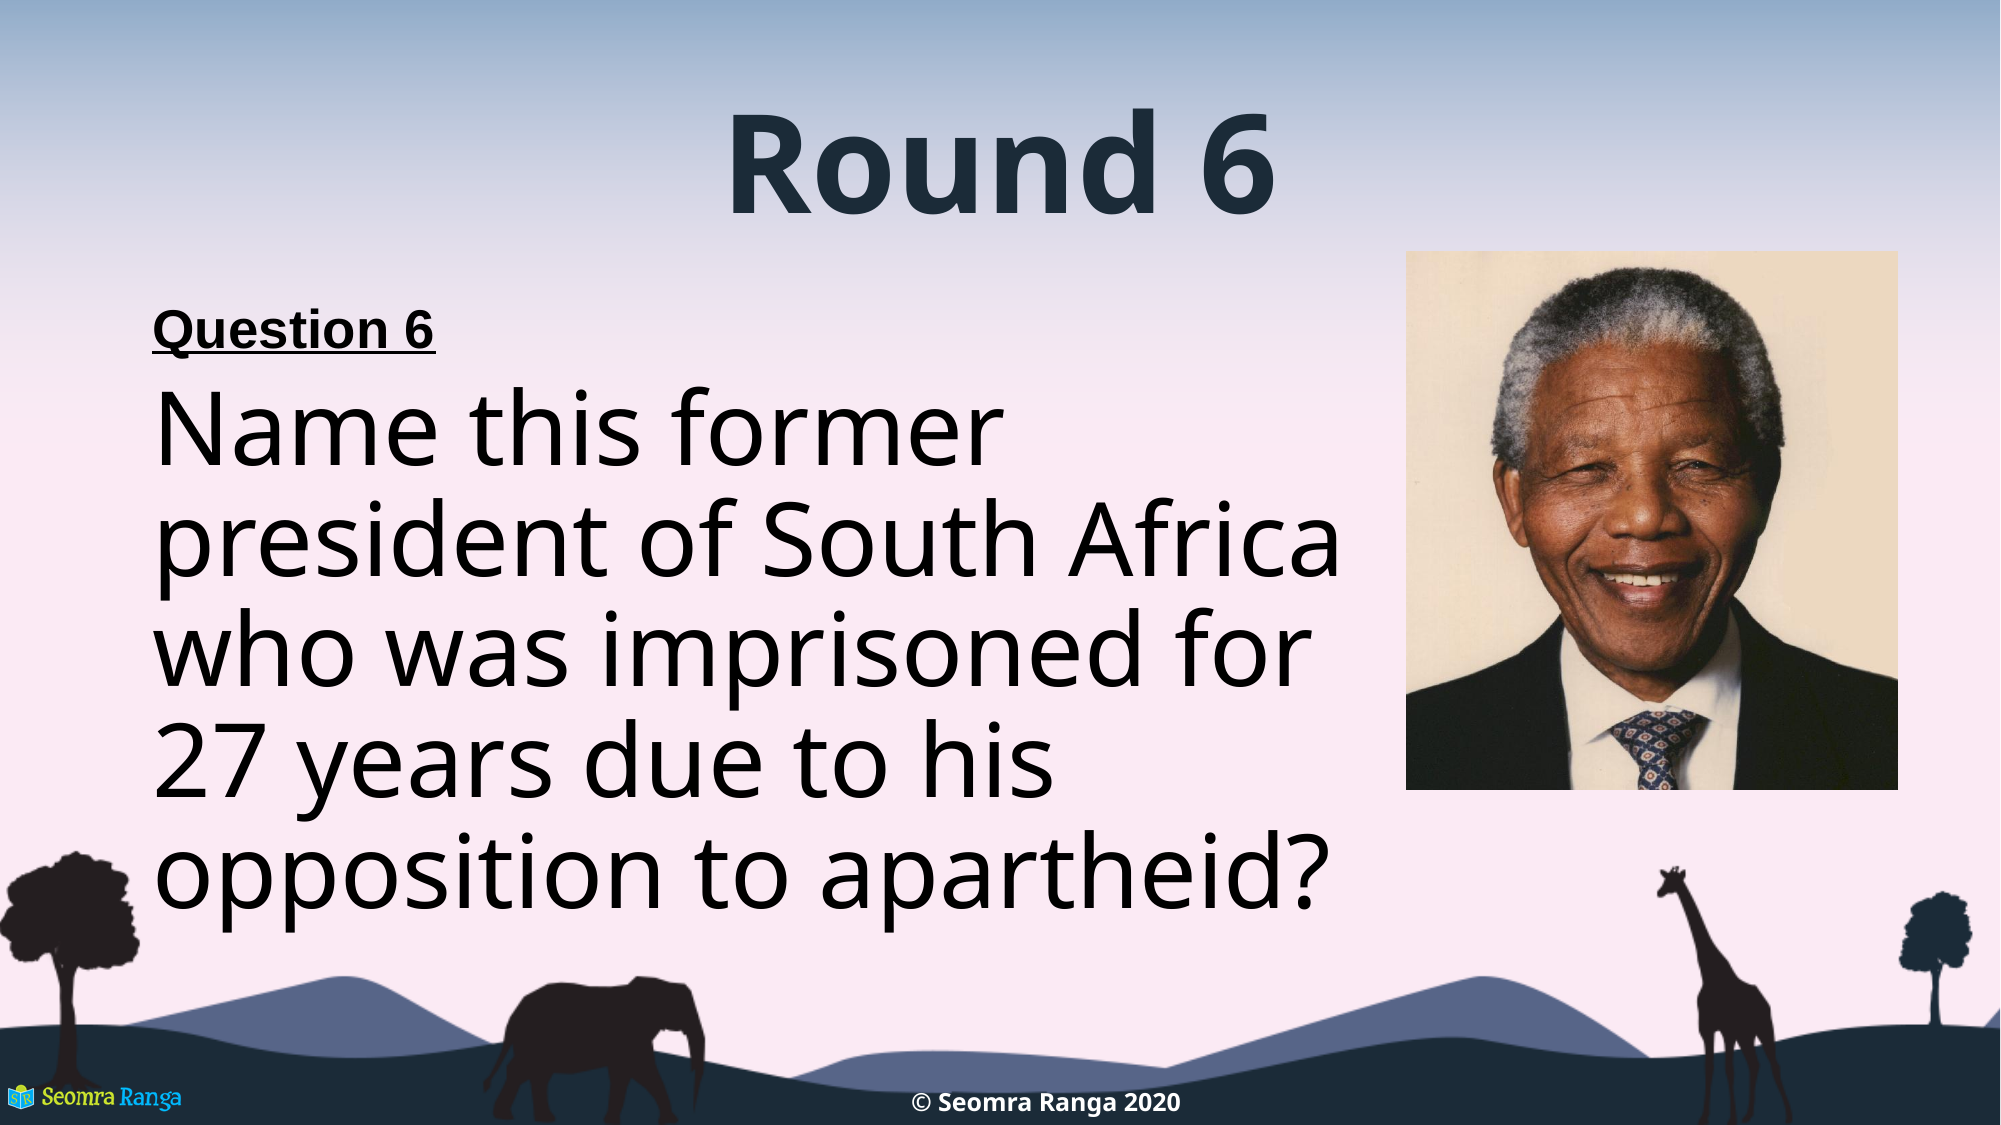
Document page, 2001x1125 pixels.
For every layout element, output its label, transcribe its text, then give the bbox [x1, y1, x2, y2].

text_box © Seomra Ranga 2020 www.seomraranga.com [762, 1079, 1330, 1125]
picture [0, 0, 2001, 1125]
list Question 6 Name this former president of South Africa who was imprisoned for 27 years due to his opposition to apartheid? [137, 293, 1376, 1014]
title Round 6 [137, 59, 1863, 278]
